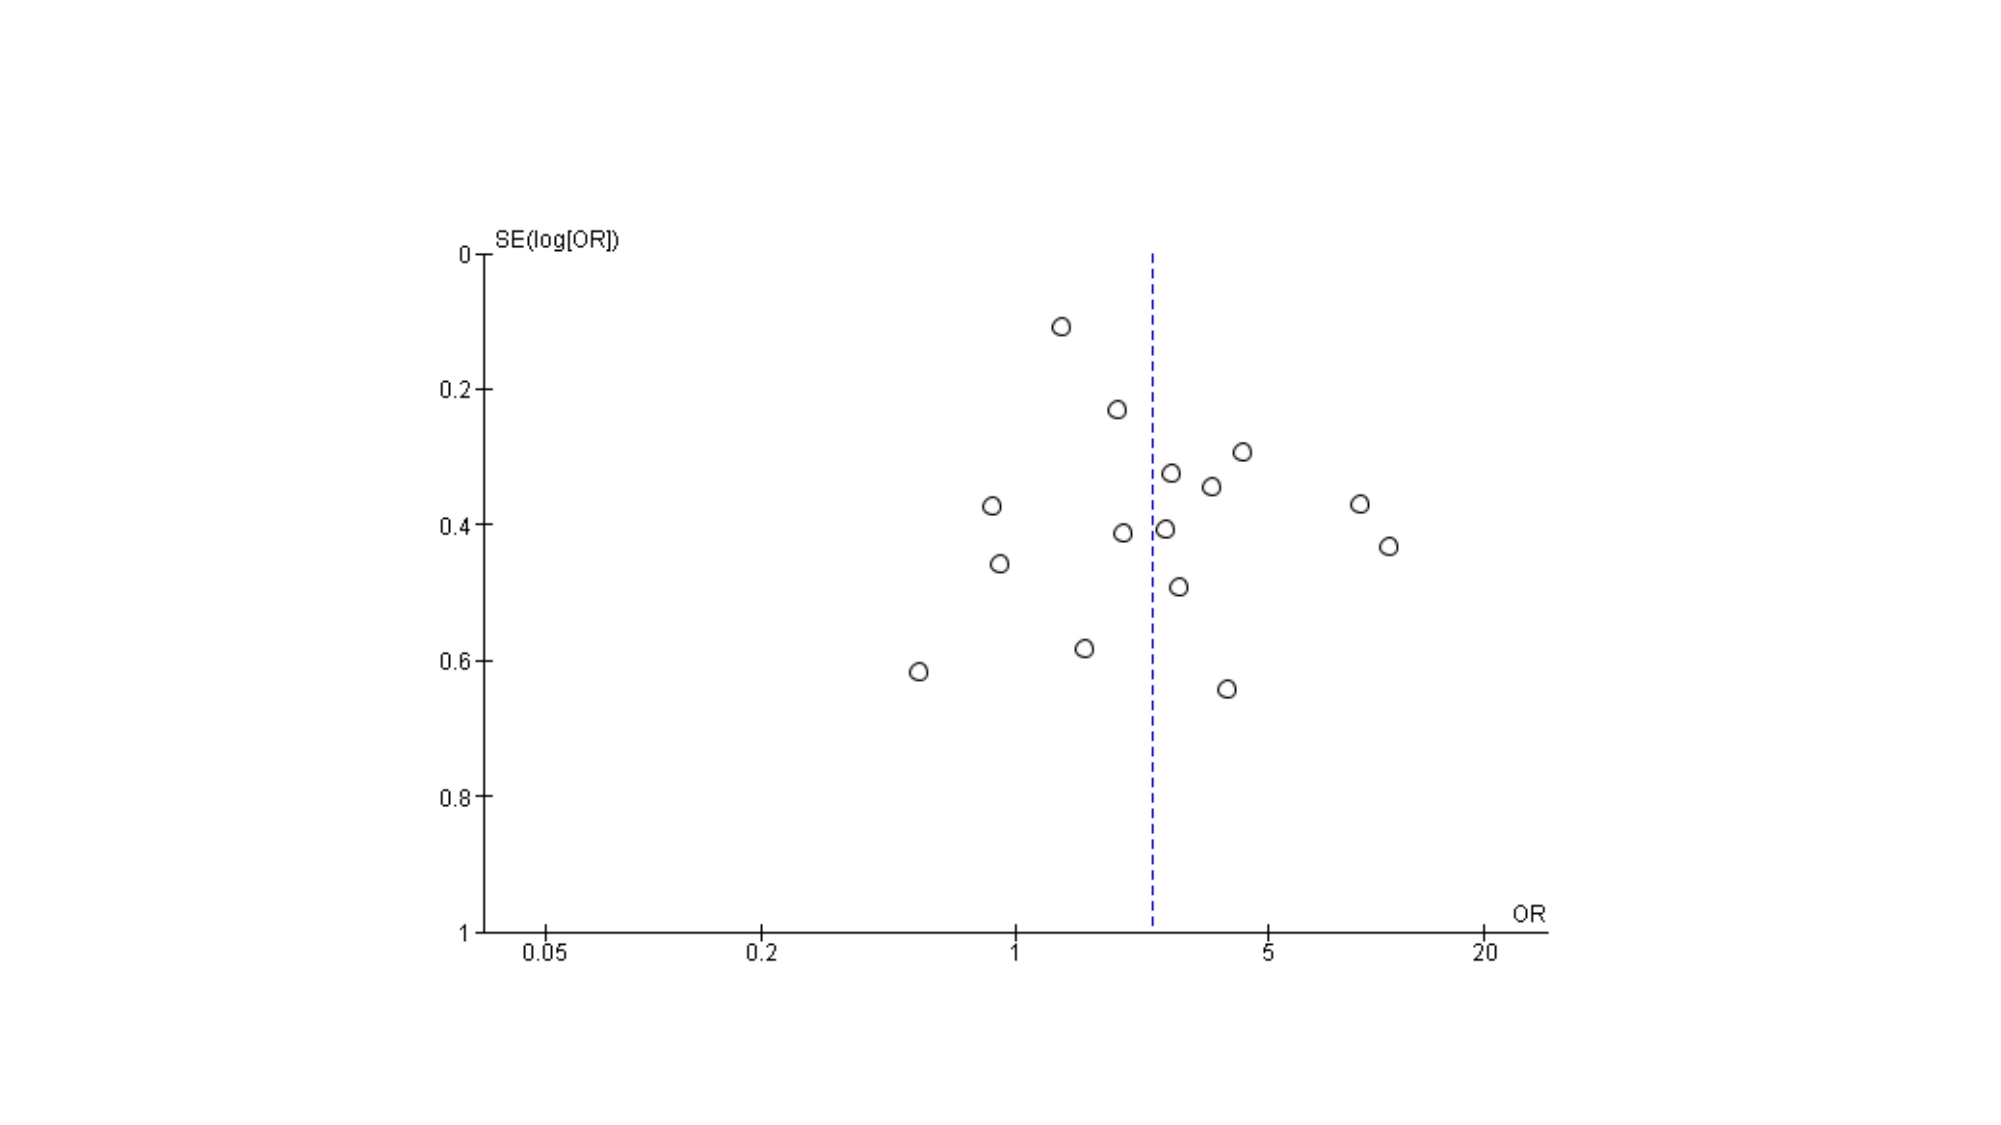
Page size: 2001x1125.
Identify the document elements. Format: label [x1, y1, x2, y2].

picture [422, 223, 1578, 994]
